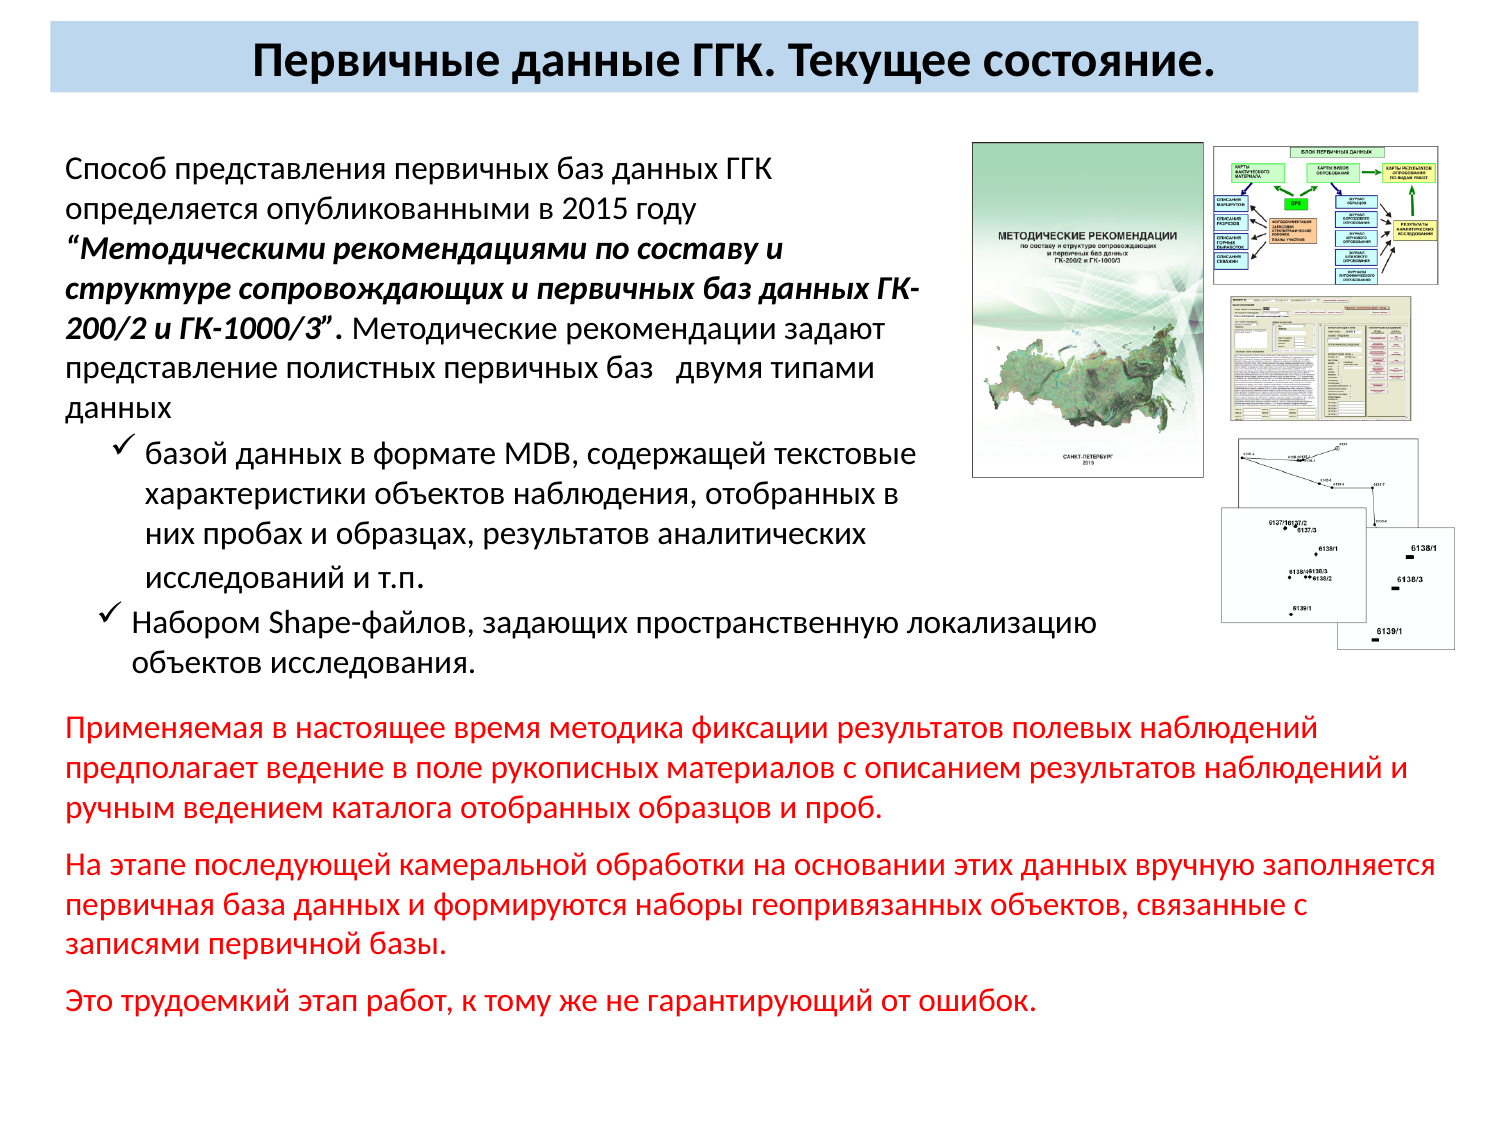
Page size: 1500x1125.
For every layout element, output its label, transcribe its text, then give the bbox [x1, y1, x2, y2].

text_box Набором Shape-файлов, задающих пространственную локализацию объектов исследования. [81, 592, 1183, 688]
text_box Применяемая в настоящее время методика фиксации результатов полевых наблюдений предполагает ведение в поле рукописных материалов с описанием результатов наблюдений и ручным ведением каталога отобранных образцов и проб. [50, 698, 1455, 833]
picture [972, 142, 1455, 650]
text_box На этапе последующей камеральной обработки на основании этих данных вручную заполняется первичная база данных и формируются наборы геопривязанных объектов, связанные с записями первичной базы. Это трудоемкий этап работ, к тому же не гарантирующий от ошибок. [50, 834, 1455, 1026]
text_box Первичные данные ГГК. Текущее состояние. [50, 21, 1419, 93]
text_box Способ представления первичных баз данных ГГК определяется опубликованными в 2015 году “Методическими рекомендациями по составу и структуре сопровождающих и первичных баз данных ГК-200/2 и ГК-1000/3”. Методические рекомендации задают представление полистных первичных баз двумя типами данных [50, 138, 959, 433]
text_box базой данных в формате MDB, содержащей текстовые характеристики объектов наблюдения, отобранных в них пробах и образцах, результатов аналитических исследований и т.п. [95, 424, 959, 592]
